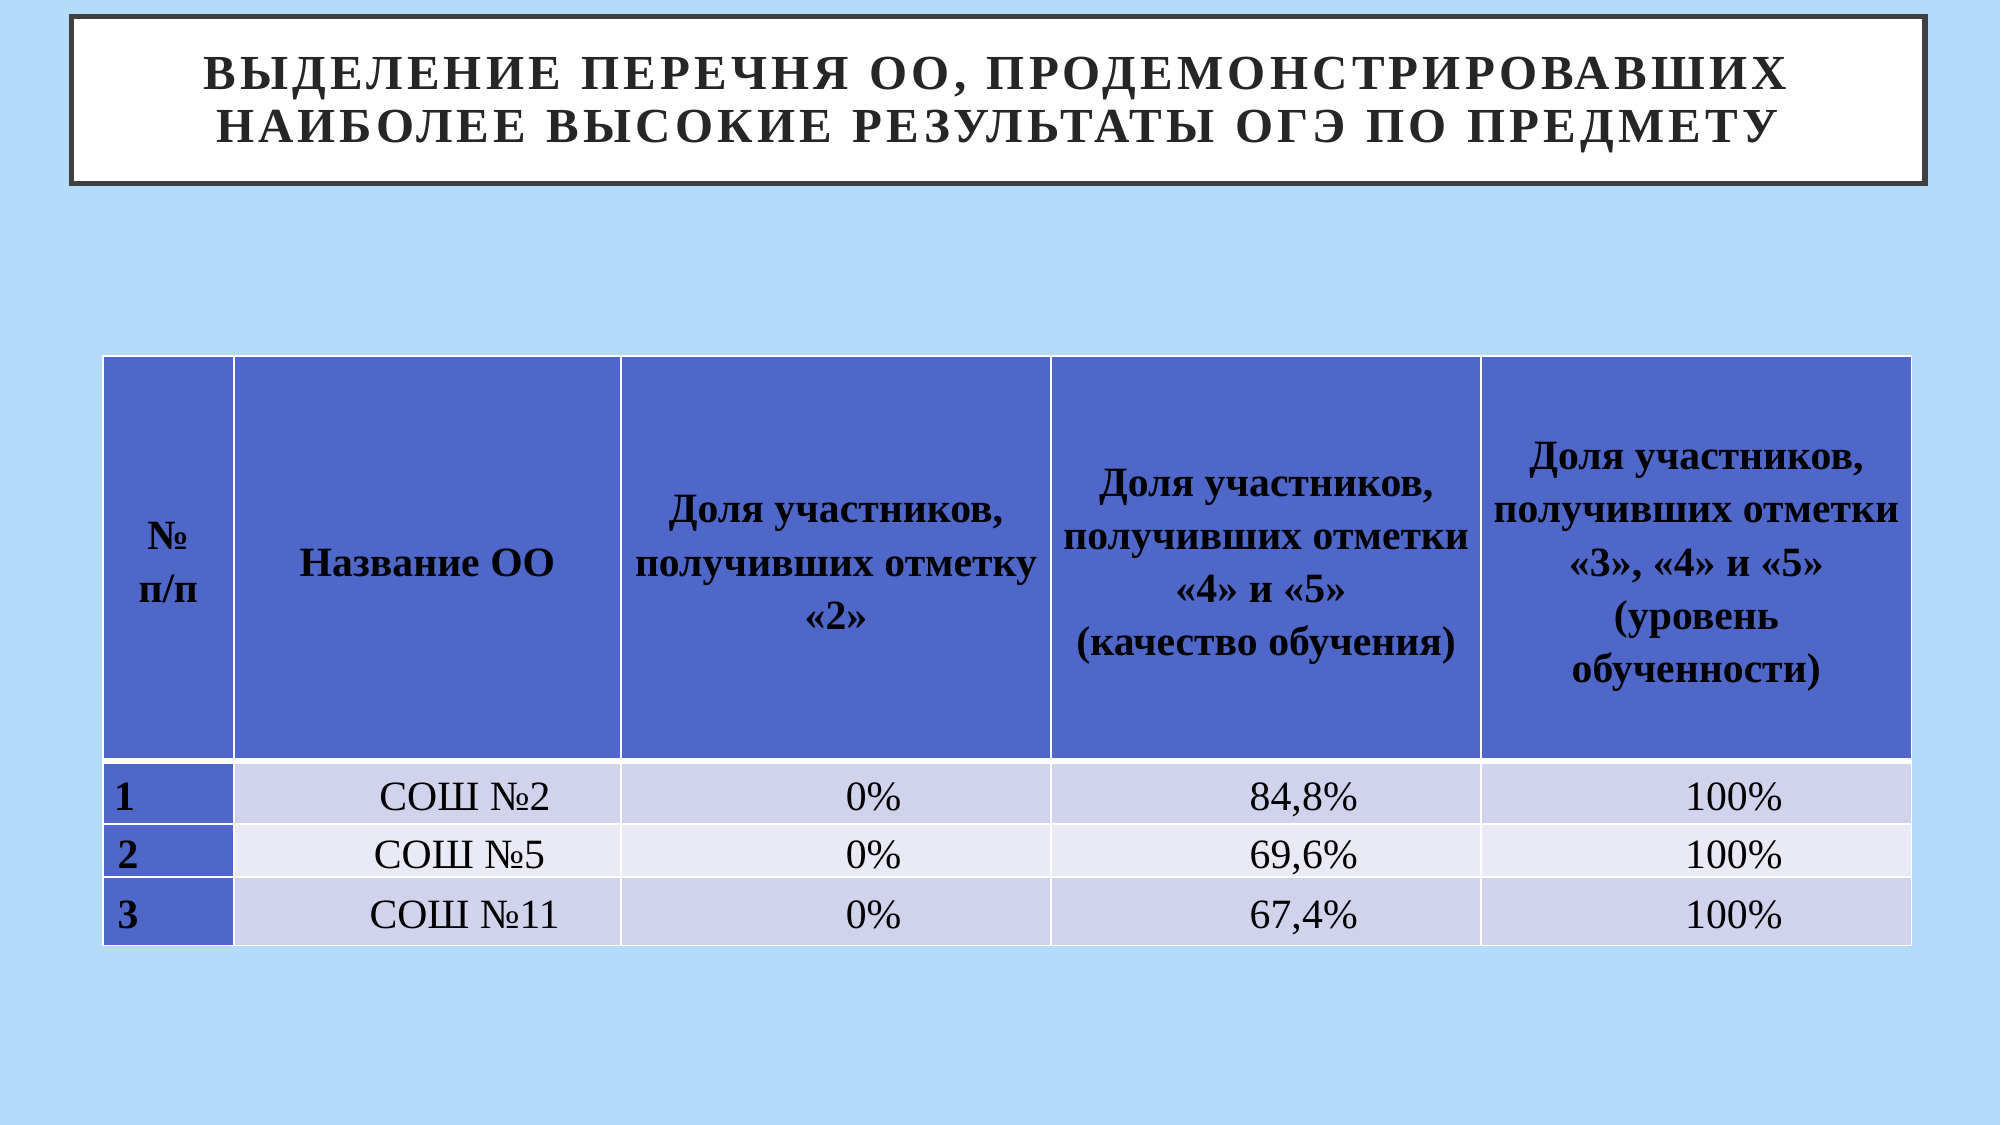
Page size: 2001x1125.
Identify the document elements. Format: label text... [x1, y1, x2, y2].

table_cell 3 [104, 878, 233, 945]
table_header Доля участников, получивших отметки «3», «4» и «5» (уровень обученности) [1482, 357, 1911, 758]
table_cell 100% [1482, 878, 1911, 945]
table_cell 2 [104, 825, 233, 876]
table_cell 100% [1482, 825, 1911, 876]
table_cell СОШ №5 [235, 825, 620, 876]
table_header Доля участников, получивших отметку «2» [622, 357, 1050, 758]
table_header № п/п [104, 357, 233, 758]
table_cell 0% [622, 825, 1050, 876]
table_cell 100% [1482, 764, 1911, 823]
table_cell СОШ №2 [235, 764, 620, 823]
table_cell 0% [622, 878, 1050, 945]
table_cell 67,4% [1052, 878, 1480, 945]
table_cell 69,6% [1052, 825, 1480, 876]
table_header Название ОО [235, 357, 620, 758]
table_cell СОШ №11 [235, 878, 620, 945]
title Выделение перечня ОО, продемонстрировавших наиболее высокие результаты ОГЭ по предмету [69, 14, 1928, 186]
table_cell 0% [622, 764, 1050, 823]
table_cell 1 [104, 764, 233, 823]
table_cell 84,8% [1052, 764, 1480, 823]
table_header Доля участников, получивших отметки «4» и «5» (качество обучения) [1052, 357, 1480, 758]
